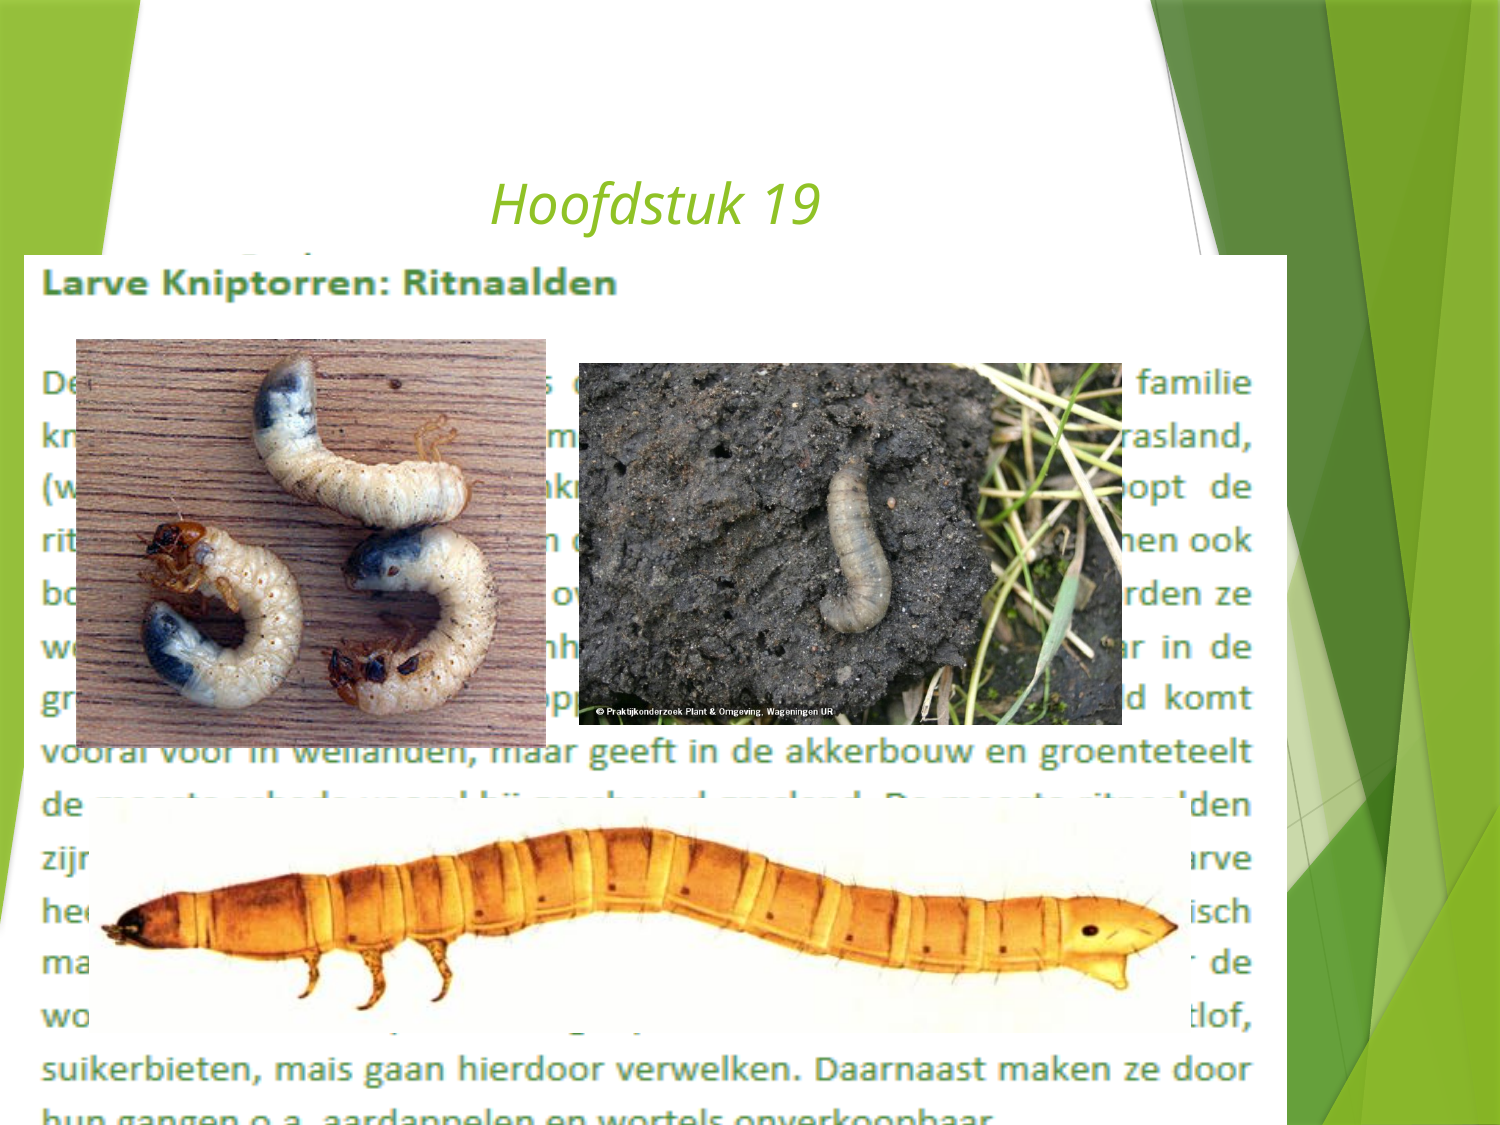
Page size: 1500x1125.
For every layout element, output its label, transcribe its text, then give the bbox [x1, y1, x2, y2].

picture [23, 243, 1288, 1125]
title Hoofdstuk 19 [112, 101, 1199, 244]
